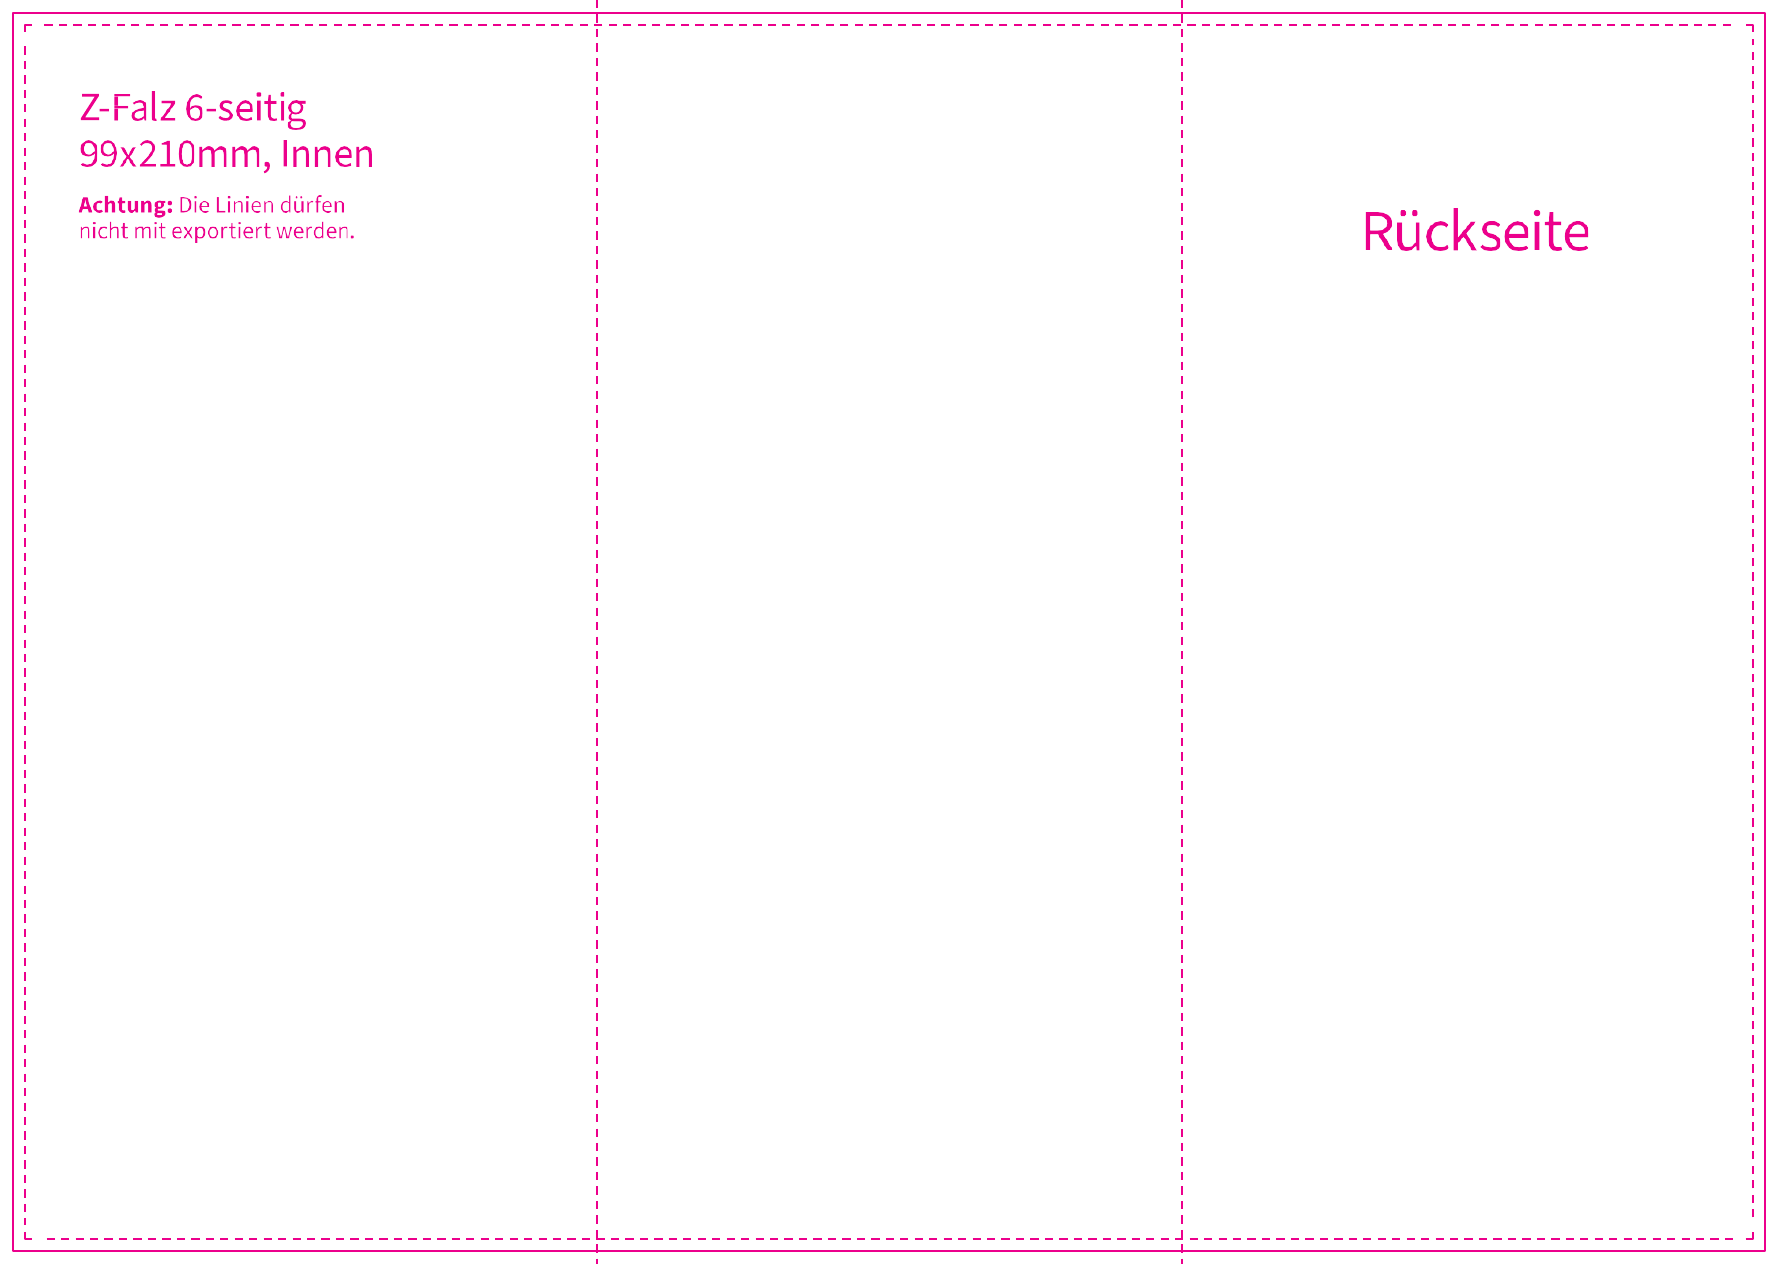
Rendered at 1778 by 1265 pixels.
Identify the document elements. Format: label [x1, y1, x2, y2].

text_box [1745, 24, 1753, 32]
text_box [80, 91, 176, 121]
text_box [78, 195, 354, 244]
text_box [1745, 1231, 1753, 1240]
text_box [185, 92, 307, 130]
text_box [24, 24, 32, 32]
text_box [283, 140, 287, 167]
text_box [80, 140, 271, 174]
text_box [1365, 208, 1589, 251]
text_box [293, 146, 373, 168]
text_box [24, 1231, 32, 1240]
